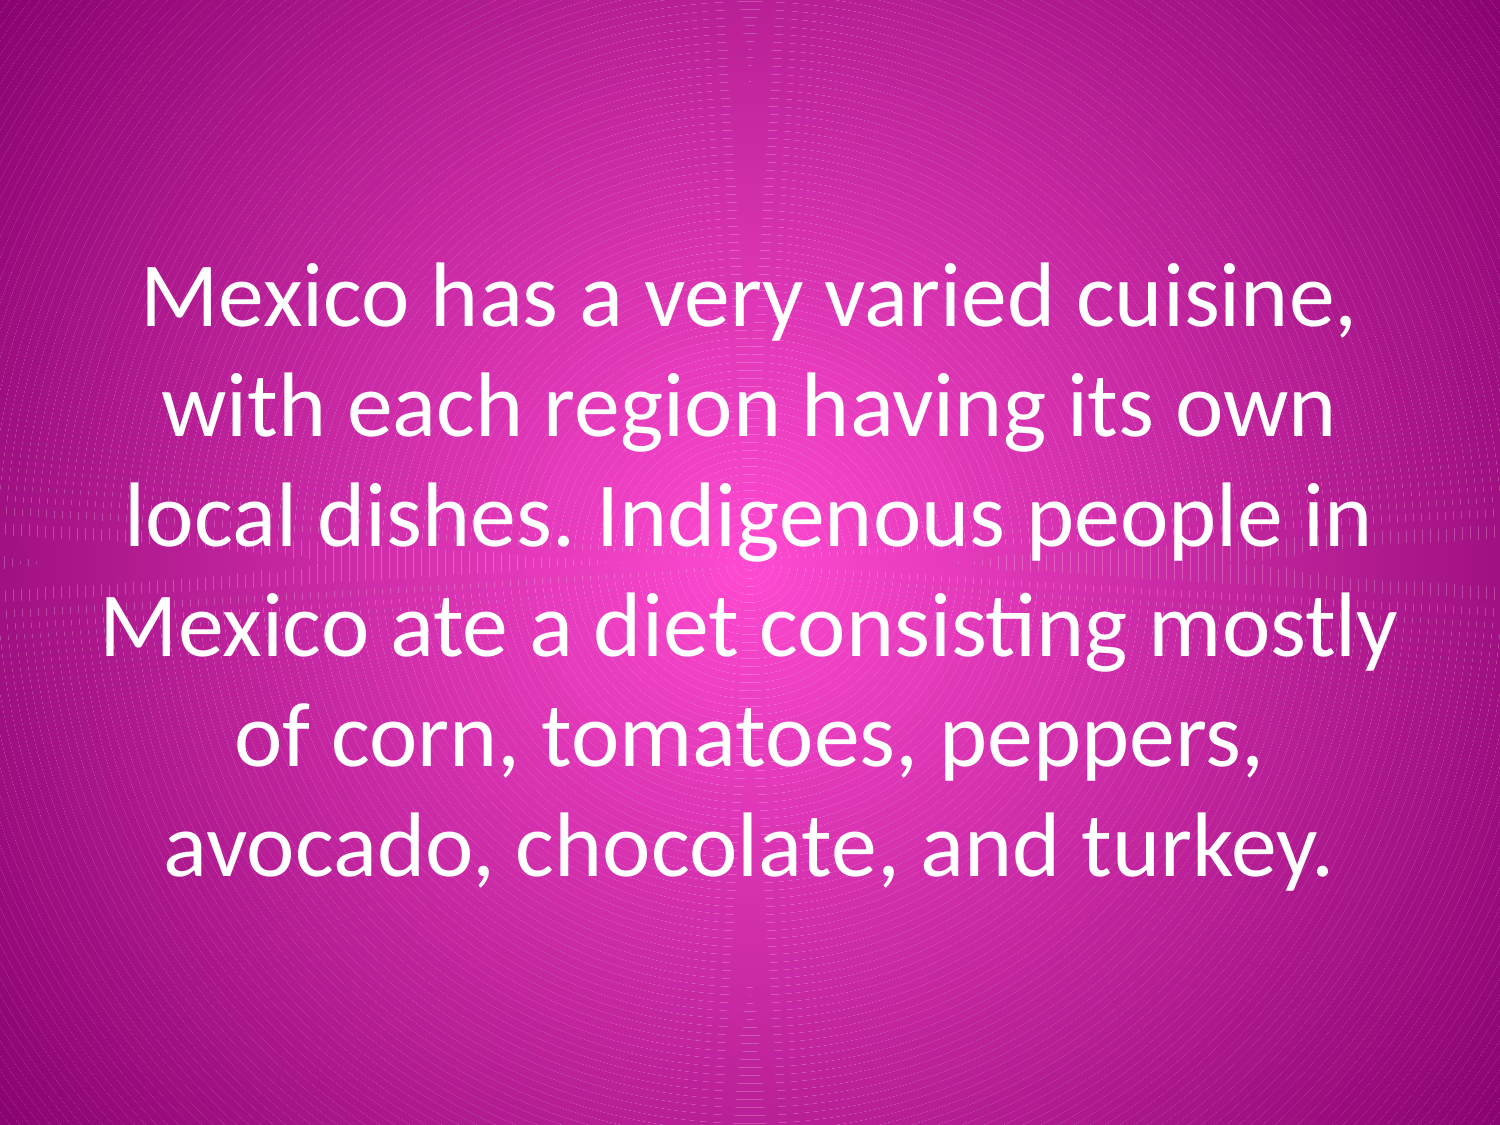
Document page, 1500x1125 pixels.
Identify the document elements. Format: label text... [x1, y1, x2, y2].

title Mexico has a very varied cuisine, with each region having its own local dishes. Indigenous people in Mexico ate a diet consisting mostly of corn, tomatoes, peppers, avocado, chocolate, and turkey. [75, 45, 1425, 1085]
